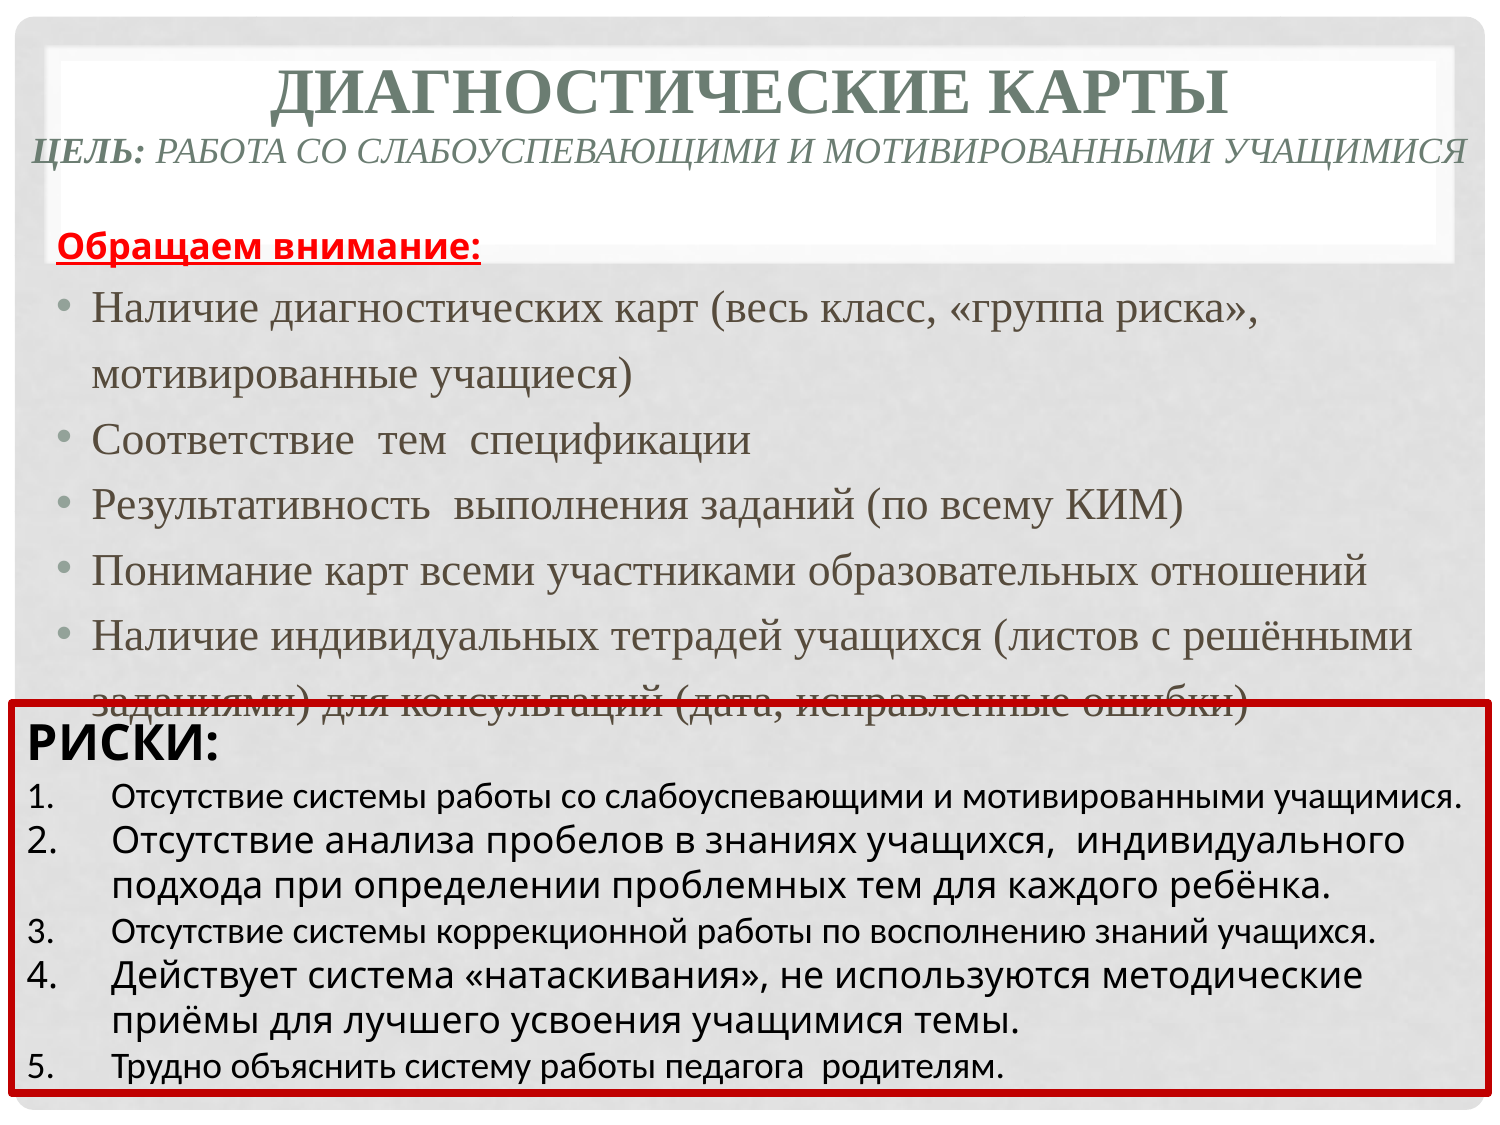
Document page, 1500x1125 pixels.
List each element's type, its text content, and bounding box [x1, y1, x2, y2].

text_box РИСКИ: Отсутствие системы работы со слабоуспевающими и мотивированными учащимися. Отсутствие анализа пробелов в знаниях учащихся, индивидуального подхода при определении проблемных тем для каждого ребёнка. Отсутствие системы коррекционной работы по восполнению знаний учащихся. Действует система «натаскивания», не используются методические приёмы для лучшего усвоения учащимися темы. Трудно объяснить систему работы педагога родителям. [11, 703, 1489, 1093]
list Обращаем внимание: Наличие диагностических карт (весь класс, «группа риска», мотивированные учащиеся) Соответствие тем спецификации Результативность выполнения заданий (по всему КИМ) Понимание карт всеми участниками образовательных отношений Наличие индивидуальных тетрадей учащихся (листов с решёнными заданиями) для консультаций (дата, исправленные ошибки) [23, 164, 1500, 739]
title Диагностические карты Цель: работа со слабоуспевающими и мотивированными учащимися [0, 22, 1500, 198]
